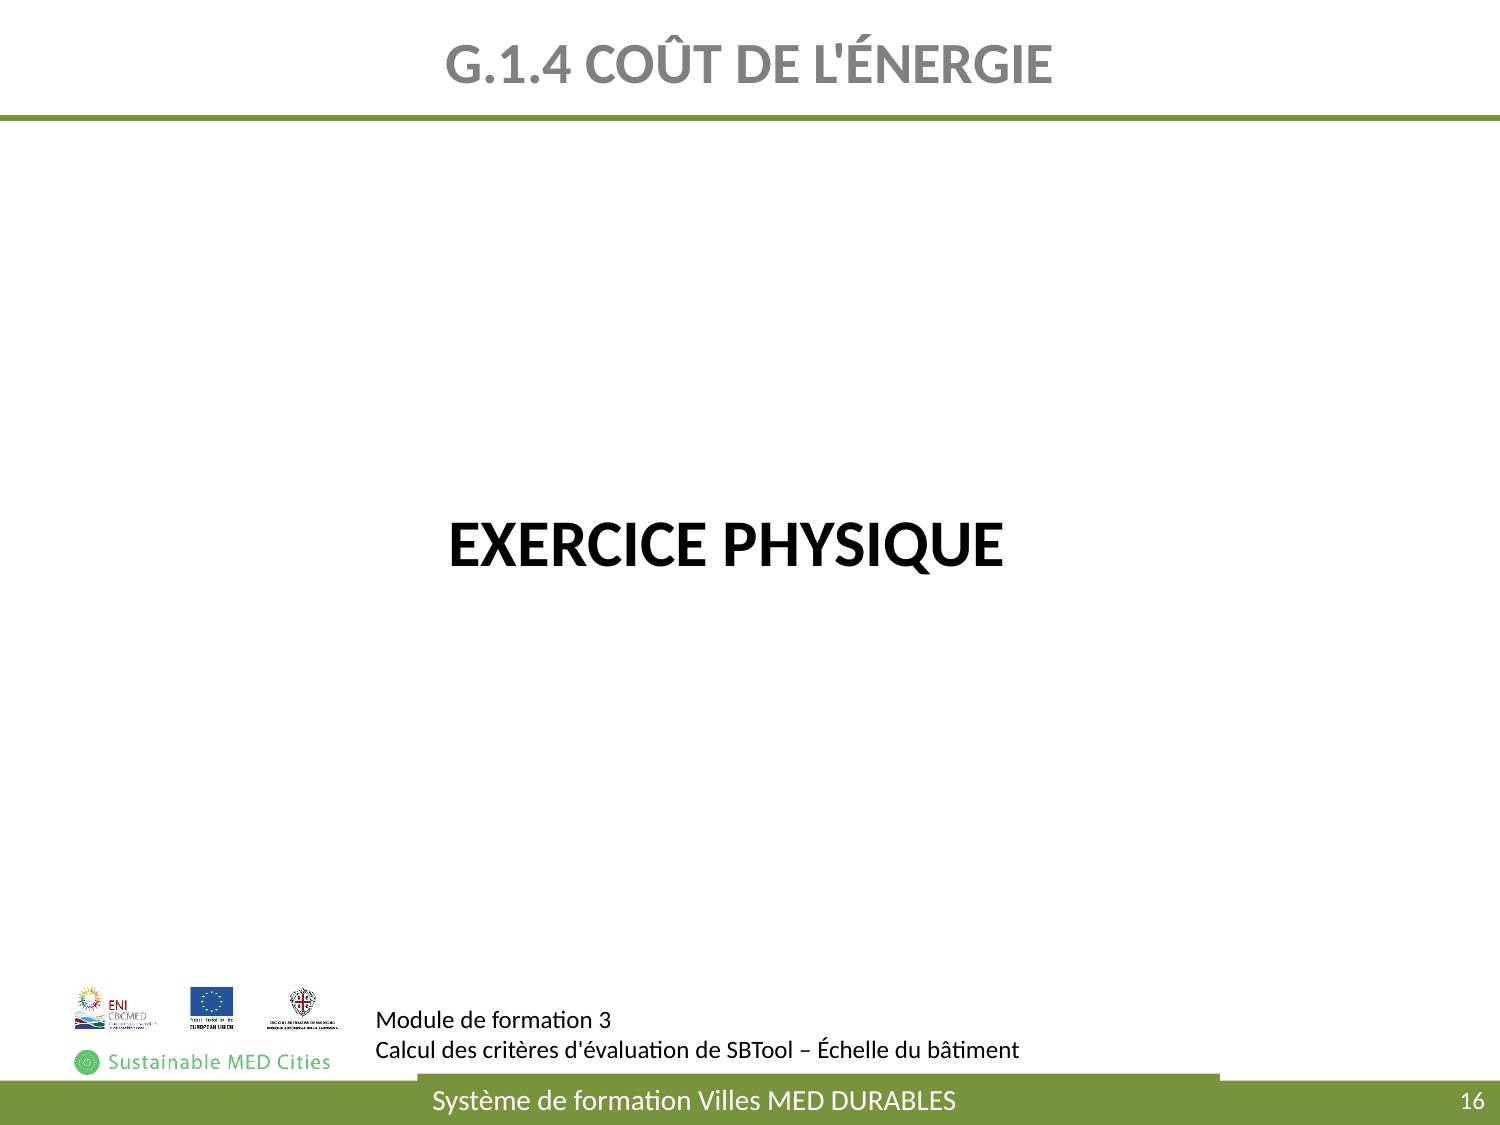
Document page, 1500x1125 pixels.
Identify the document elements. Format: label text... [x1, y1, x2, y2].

list EXERCICE PHYSIQUE [43, 262, 1425, 944]
slide_number 16 [1149, 1073, 1500, 1125]
picture [62, 978, 356, 1080]
title G.1.4 COÛT DE L'ÉNERGIE [0, 0, 1500, 121]
text_box Système de formation Villes MED DURABLES [417, 1073, 1220, 1124]
text_box Module de formation 3 Calcul des critères d'évaluation de SBTool – Échelle du bâtiment [360, 996, 1301, 1071]
